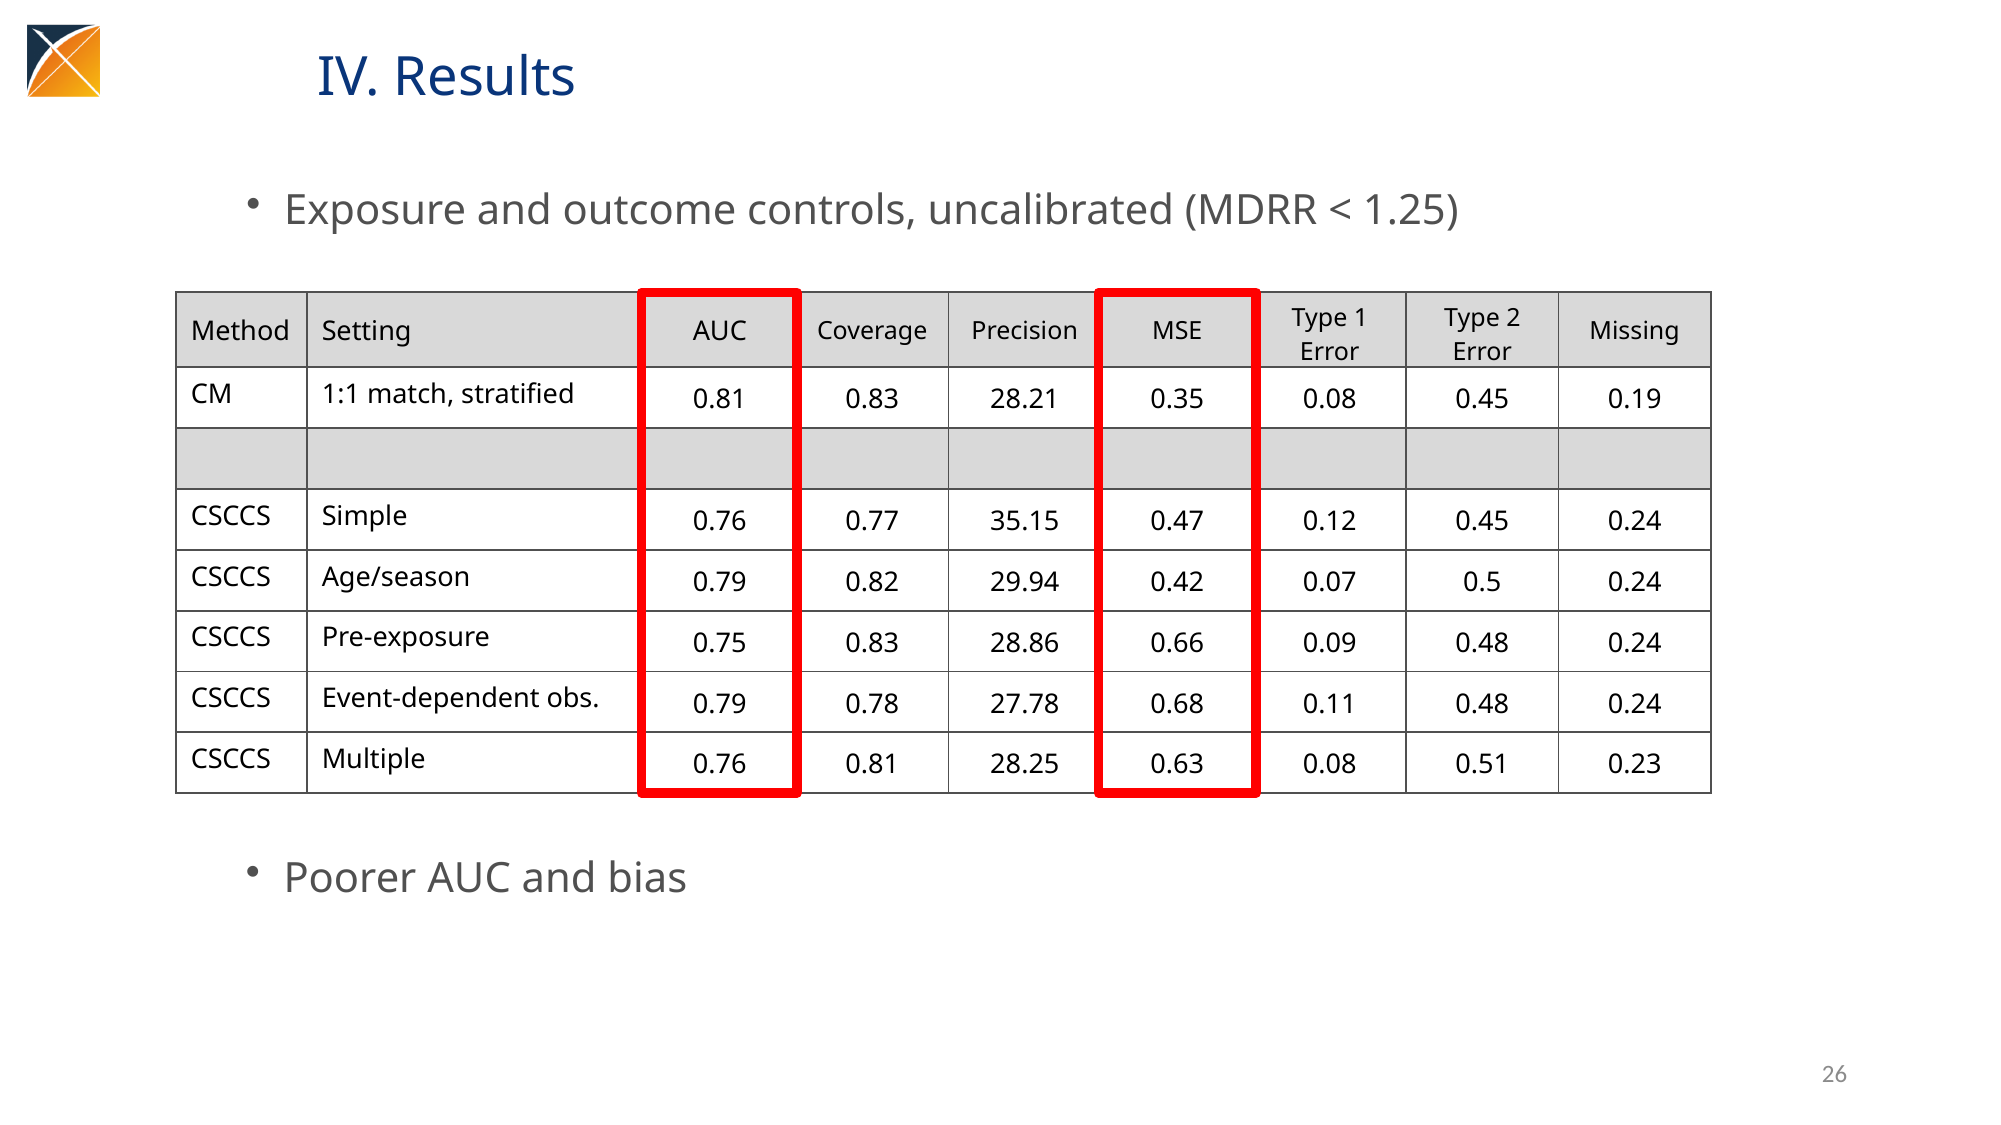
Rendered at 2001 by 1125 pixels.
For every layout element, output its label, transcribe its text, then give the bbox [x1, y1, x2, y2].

table_cell 0.08 [1257, 368, 1405, 427]
table_cell 0.11 [1257, 672, 1405, 731]
table_cell Age/season [308, 551, 641, 610]
table_cell 0.48 [1407, 672, 1558, 731]
table_cell 0.45 [1407, 490, 1558, 549]
table_cell 0.81 [797, 733, 948, 792]
table_cell 0.07 [1257, 551, 1405, 610]
table_cell 0.51 [1407, 733, 1558, 792]
table_cell 0.24 [1559, 490, 1710, 549]
table_cell 0.12 [1257, 490, 1405, 549]
table_cell [1407, 429, 1558, 488]
table_cell [1559, 429, 1710, 488]
table_cell Multiple [308, 733, 641, 792]
table_cell [177, 429, 306, 488]
table_header Precision [949, 293, 1098, 366]
table_cell 0.23 [1559, 733, 1710, 792]
table_cell 0.45 [1407, 368, 1558, 427]
table_cell CM [177, 368, 306, 427]
text_box Poorer AUC and bias [245, 851, 1611, 929]
table_cell CSCCS [177, 672, 306, 731]
table_cell 29.94 [949, 551, 1098, 610]
table_cell 0.09 [1257, 612, 1405, 671]
table_cell [949, 429, 1098, 488]
table_header Missing [1559, 293, 1710, 366]
table_cell 0.19 [1559, 368, 1710, 427]
text_box [641, 292, 797, 794]
table_header Setting [308, 293, 641, 366]
table_cell 1:1 match, stratified [308, 368, 641, 427]
text_box [1098, 292, 1257, 794]
table_cell CSCCS [177, 733, 306, 792]
table_cell 0.82 [797, 551, 948, 610]
table_header Type 2 Error [1407, 293, 1558, 366]
table_cell [797, 429, 948, 488]
table_cell 0.77 [797, 490, 948, 549]
table_cell 0.78 [797, 672, 948, 731]
table_cell Pre-exposure [308, 612, 641, 671]
table_cell Simple [308, 490, 641, 549]
table_cell Event-dependent obs. [308, 672, 641, 731]
table_cell CSCCS [177, 551, 306, 610]
table_cell 27.78 [949, 672, 1098, 731]
table_cell CSCCS [177, 490, 306, 549]
text_box IV. Results [317, 41, 1683, 110]
table_header Method [177, 293, 306, 366]
table_cell 0.48 [1407, 612, 1558, 671]
table_cell 0.5 [1407, 551, 1558, 610]
table_cell CSCCS [177, 612, 306, 671]
slide_number 26 [1412, 1042, 1863, 1103]
table_cell 28.21 [949, 368, 1098, 427]
table_cell 0.08 [1257, 733, 1405, 792]
table_cell 28.86 [949, 612, 1098, 671]
table_cell [308, 429, 641, 488]
table_cell 0.24 [1559, 551, 1710, 610]
table_header Type 1 Error [1257, 293, 1405, 366]
table_cell 0.24 [1559, 672, 1710, 731]
table_cell 0.83 [797, 612, 948, 671]
table_cell 35.15 [949, 490, 1098, 549]
table_cell [1257, 429, 1405, 488]
text_box Exposure and outcome controls, uncalibrated (MDRR < 1.25) [246, 183, 1612, 261]
table_cell 0.83 [797, 368, 948, 427]
table_header Coverage [797, 293, 948, 366]
table_cell 28.25 [949, 733, 1098, 792]
table_cell 0.24 [1559, 612, 1710, 671]
picture [27, 24, 100, 97]
